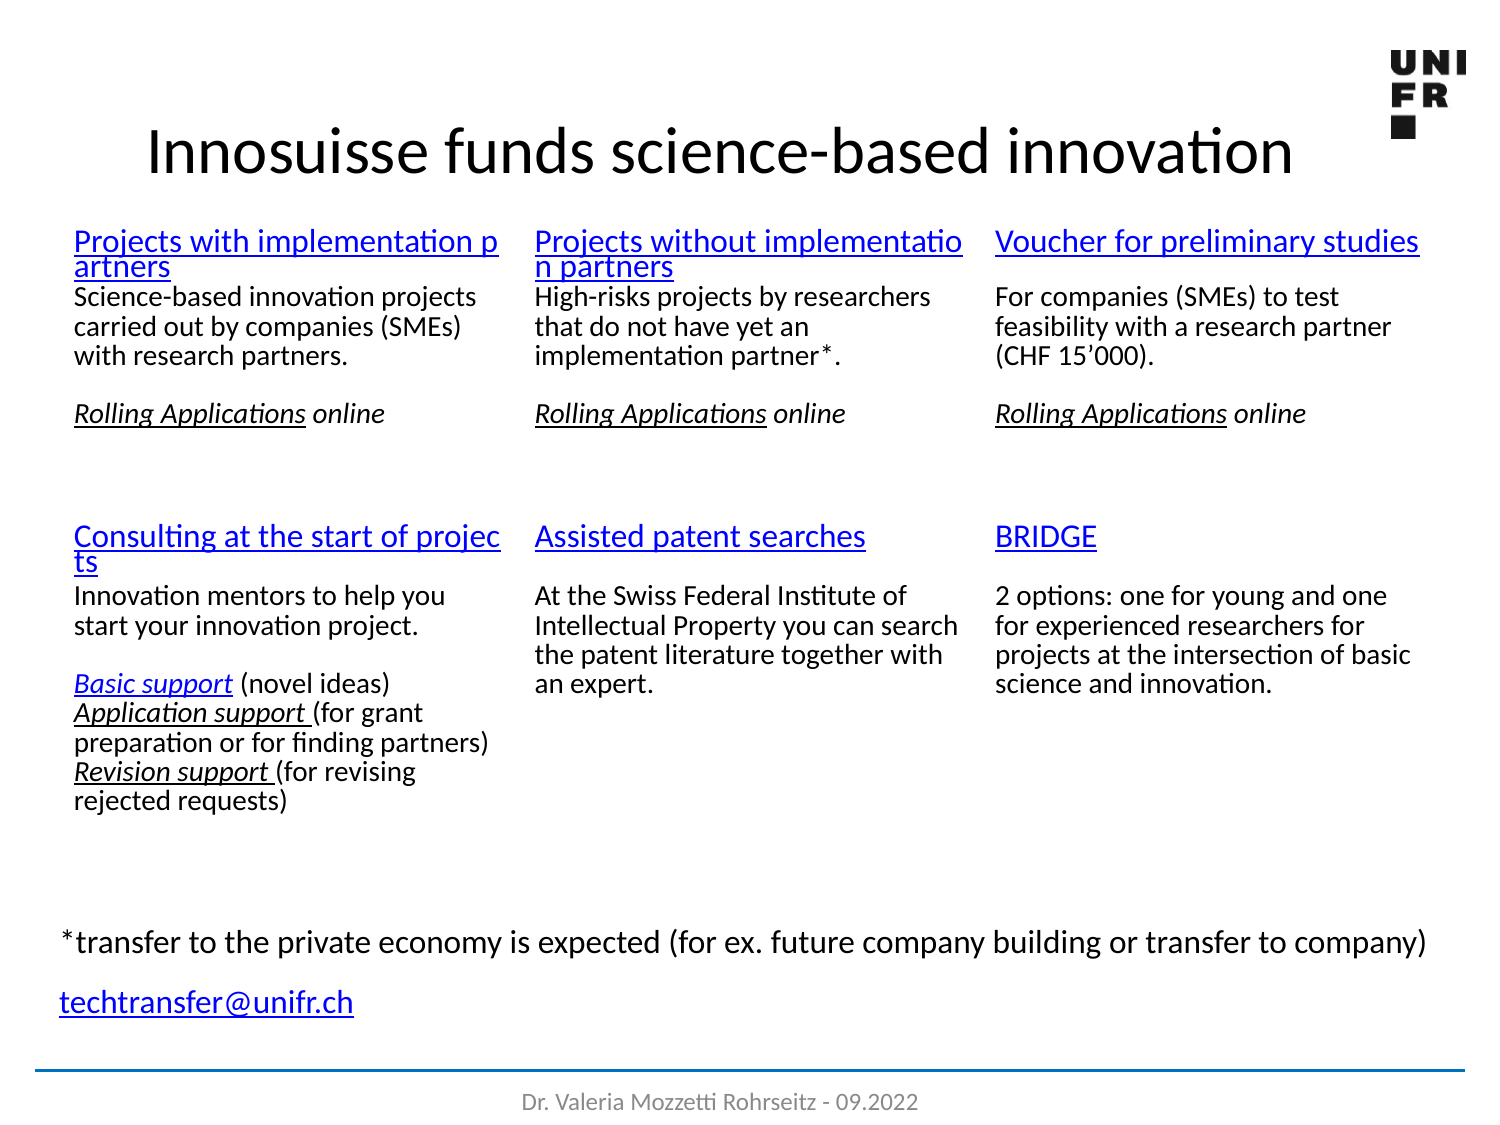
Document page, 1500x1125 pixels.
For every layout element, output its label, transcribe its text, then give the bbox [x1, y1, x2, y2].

table_cell Innovation mentors to help you start your innovation project. Basic support (novel ideas) Application support (for grant preparation or for finding partners) Revision support (for revising rejected requests) [59, 576, 520, 825]
table_cell High-risks projects by researchers that do not have yet an implementation partner*. Rolling Applications online [520, 277, 980, 439]
title Innosuisse funds science-based innovation [29, 26, 1412, 268]
list Dr. Valeria Mozzetti Rohrseitz - 09.2022 [360, 1078, 1081, 1117]
table_header Consulting at the start of projects [59, 515, 520, 576]
table_cell For companies (SMEs) to test feasibility with a research partner (CHF 15’000). Rolling Applications online [980, 277, 1441, 439]
table_cell Science-based innovation projects carried out by companies (SMEs) with research partners. Rolling Applications online [59, 277, 520, 439]
table_header Projects without implementation partners [520, 220, 980, 277]
table_cell At the Swiss Federal Institute of Intellectual Property you can search the patent literature together with an expert. [520, 576, 980, 825]
picture [1412, 50, 1466, 139]
table_header Assisted patent searches [520, 515, 980, 576]
table_cell 2 options: one for young and one for experienced researchers for projects at the intersection of basic science and innovation. [980, 576, 1441, 825]
table_header BRIDGE [980, 515, 1441, 576]
table_header Projects with implementation partners [59, 220, 520, 277]
text_box *transfer to the private economy is expected (for ex. future company building or transfer to company) techtransfer@unifr.ch [44, 893, 1498, 1028]
table_header Voucher for preliminary studies [980, 220, 1441, 277]
